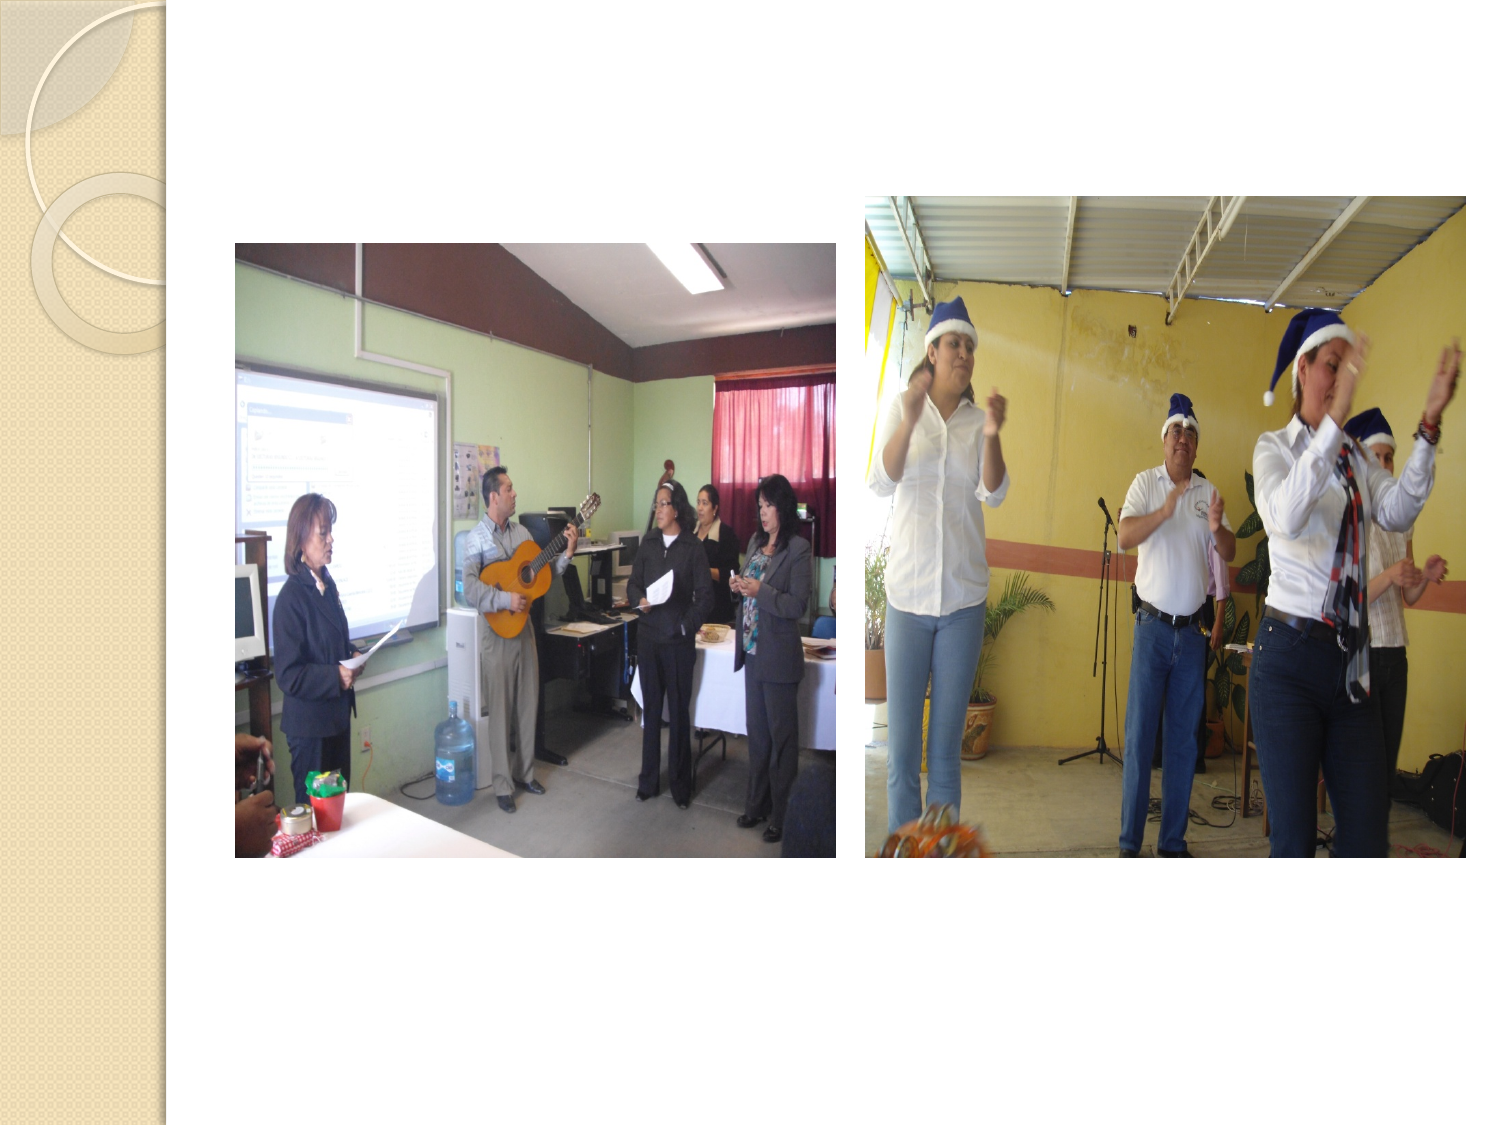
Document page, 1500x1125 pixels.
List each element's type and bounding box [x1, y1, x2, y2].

list [235, 243, 836, 858]
list [865, 196, 1466, 858]
